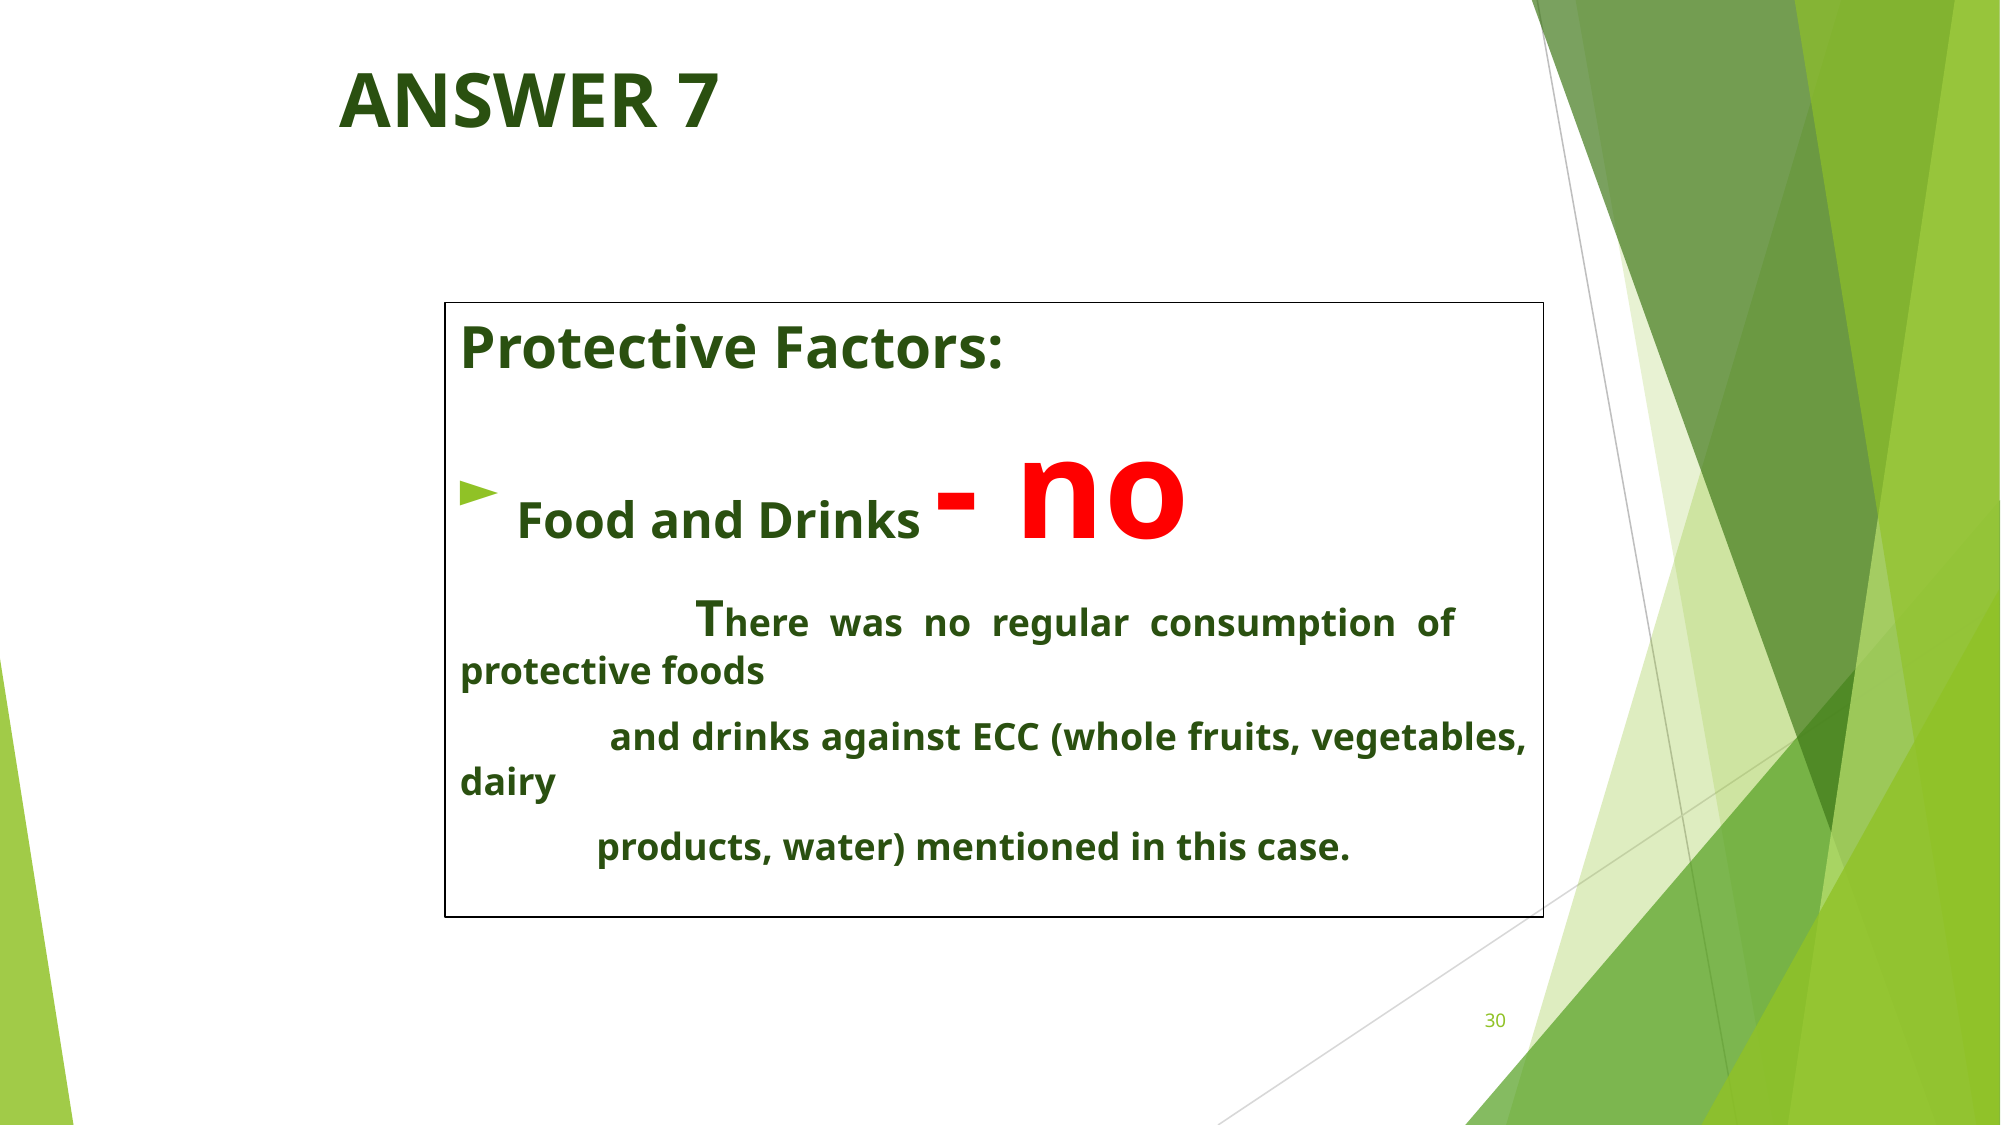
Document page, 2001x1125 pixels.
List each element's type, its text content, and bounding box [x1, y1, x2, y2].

list Protective Factors: Food and Drinks - no There was no regular consumption of protective foods and drinks against ECC (whole fruits, vegetables, dairy products, water) mentioned in this case. [444, 302, 1544, 917]
title ANSWER 7 [324, 45, 1675, 185]
slide_number 30 [1409, 991, 1522, 1051]
